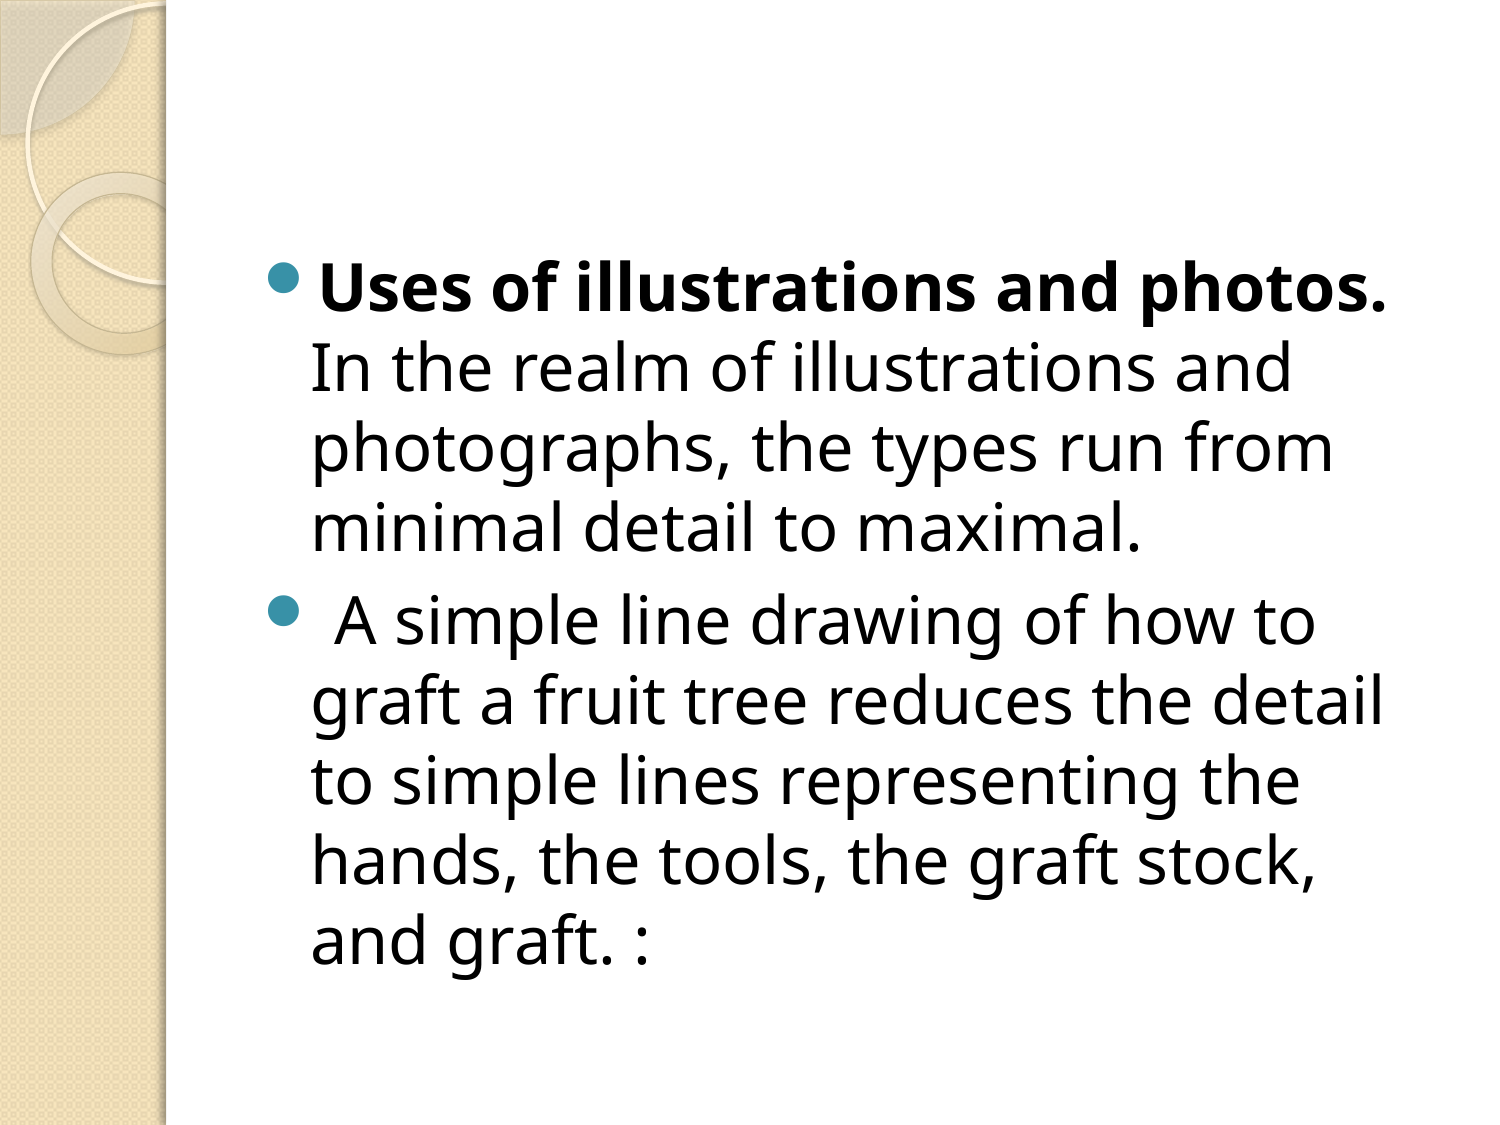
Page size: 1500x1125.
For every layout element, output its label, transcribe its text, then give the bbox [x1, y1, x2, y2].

list Uses of illustrations and photos. In the realm of illustrations and photographs, the types run from minimal detail to maximal. A simple line drawing of how to graft a fruit tree reduces the detail to simple lines representing the hands, the tools, the graft stock, and graft. : [235, 237, 1466, 1025]
